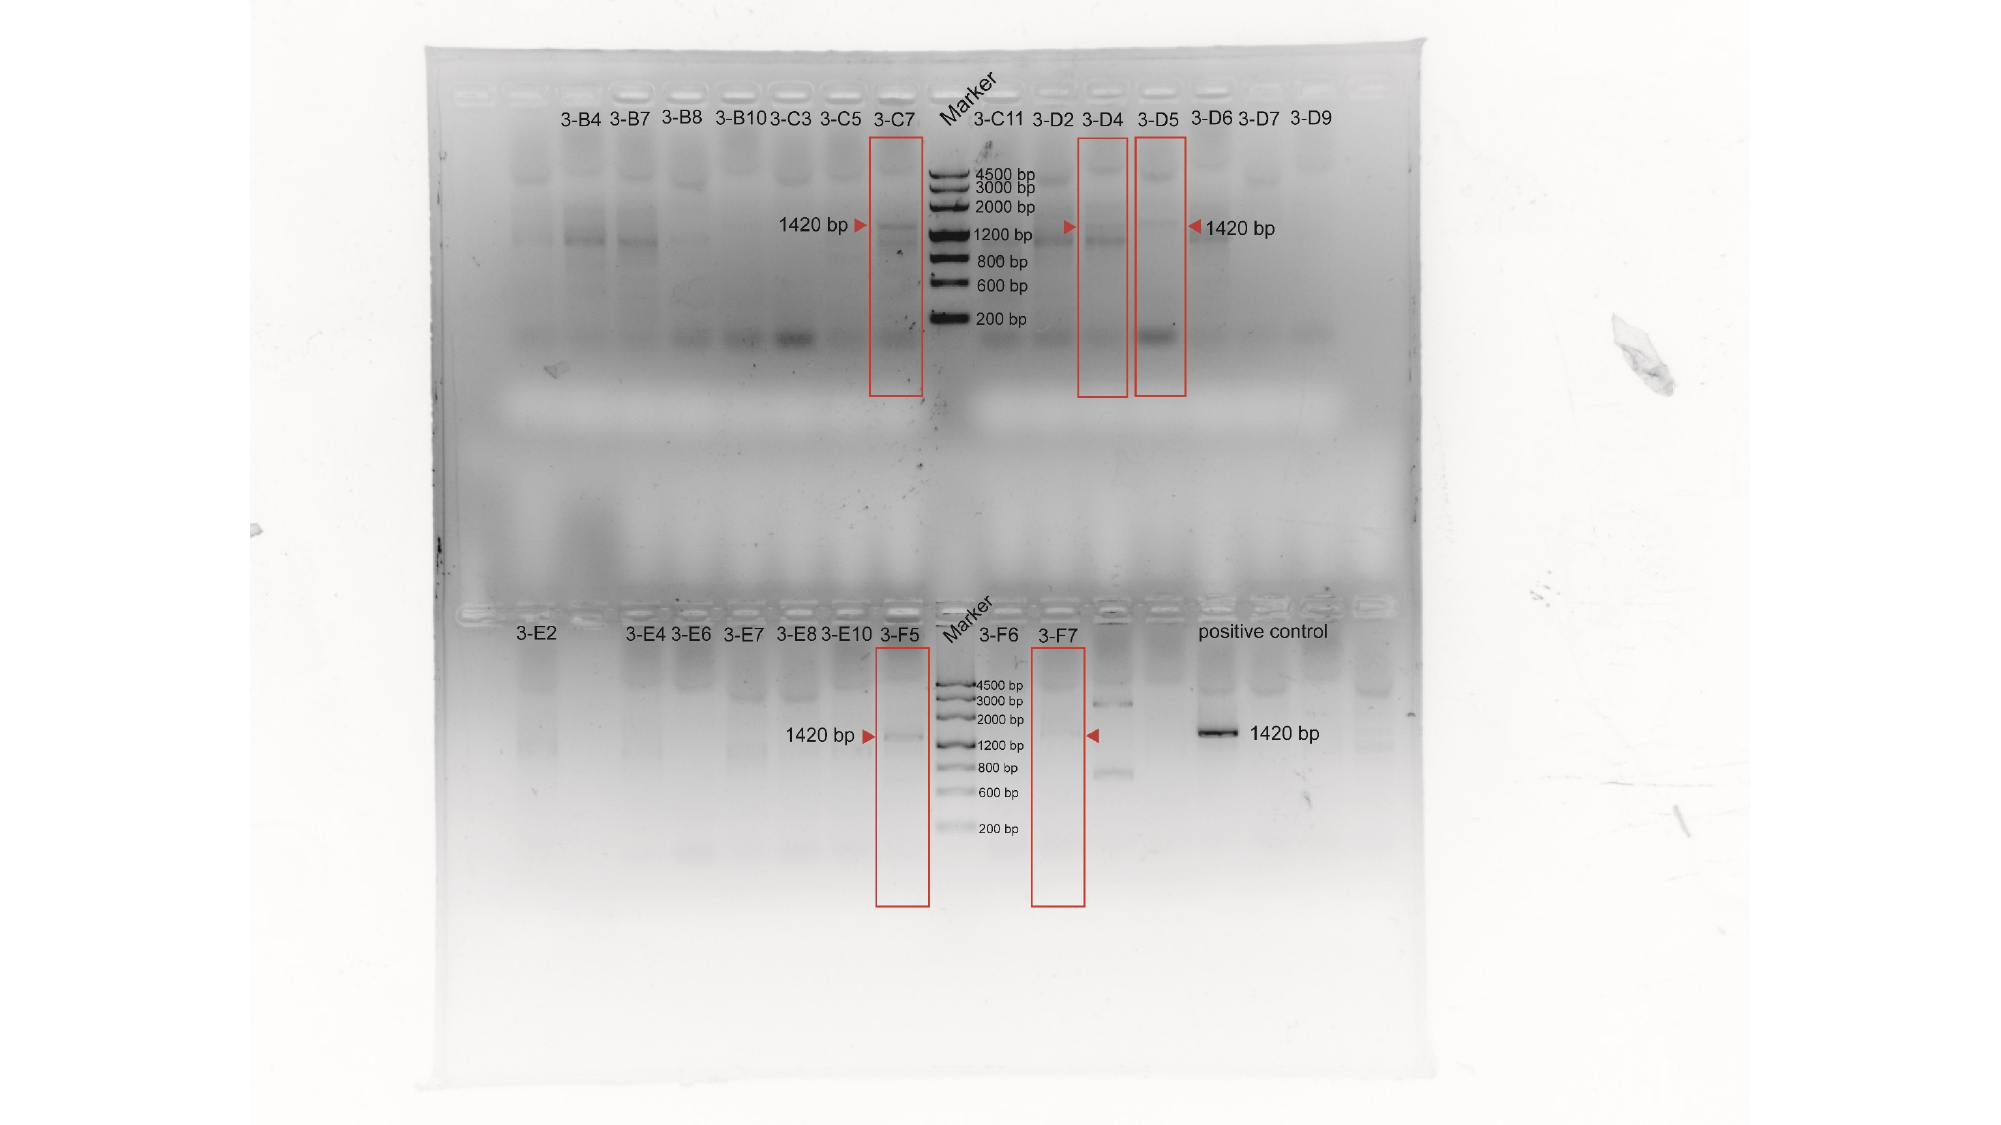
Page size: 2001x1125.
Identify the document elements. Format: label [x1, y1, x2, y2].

picture [250, 0, 1750, 1125]
